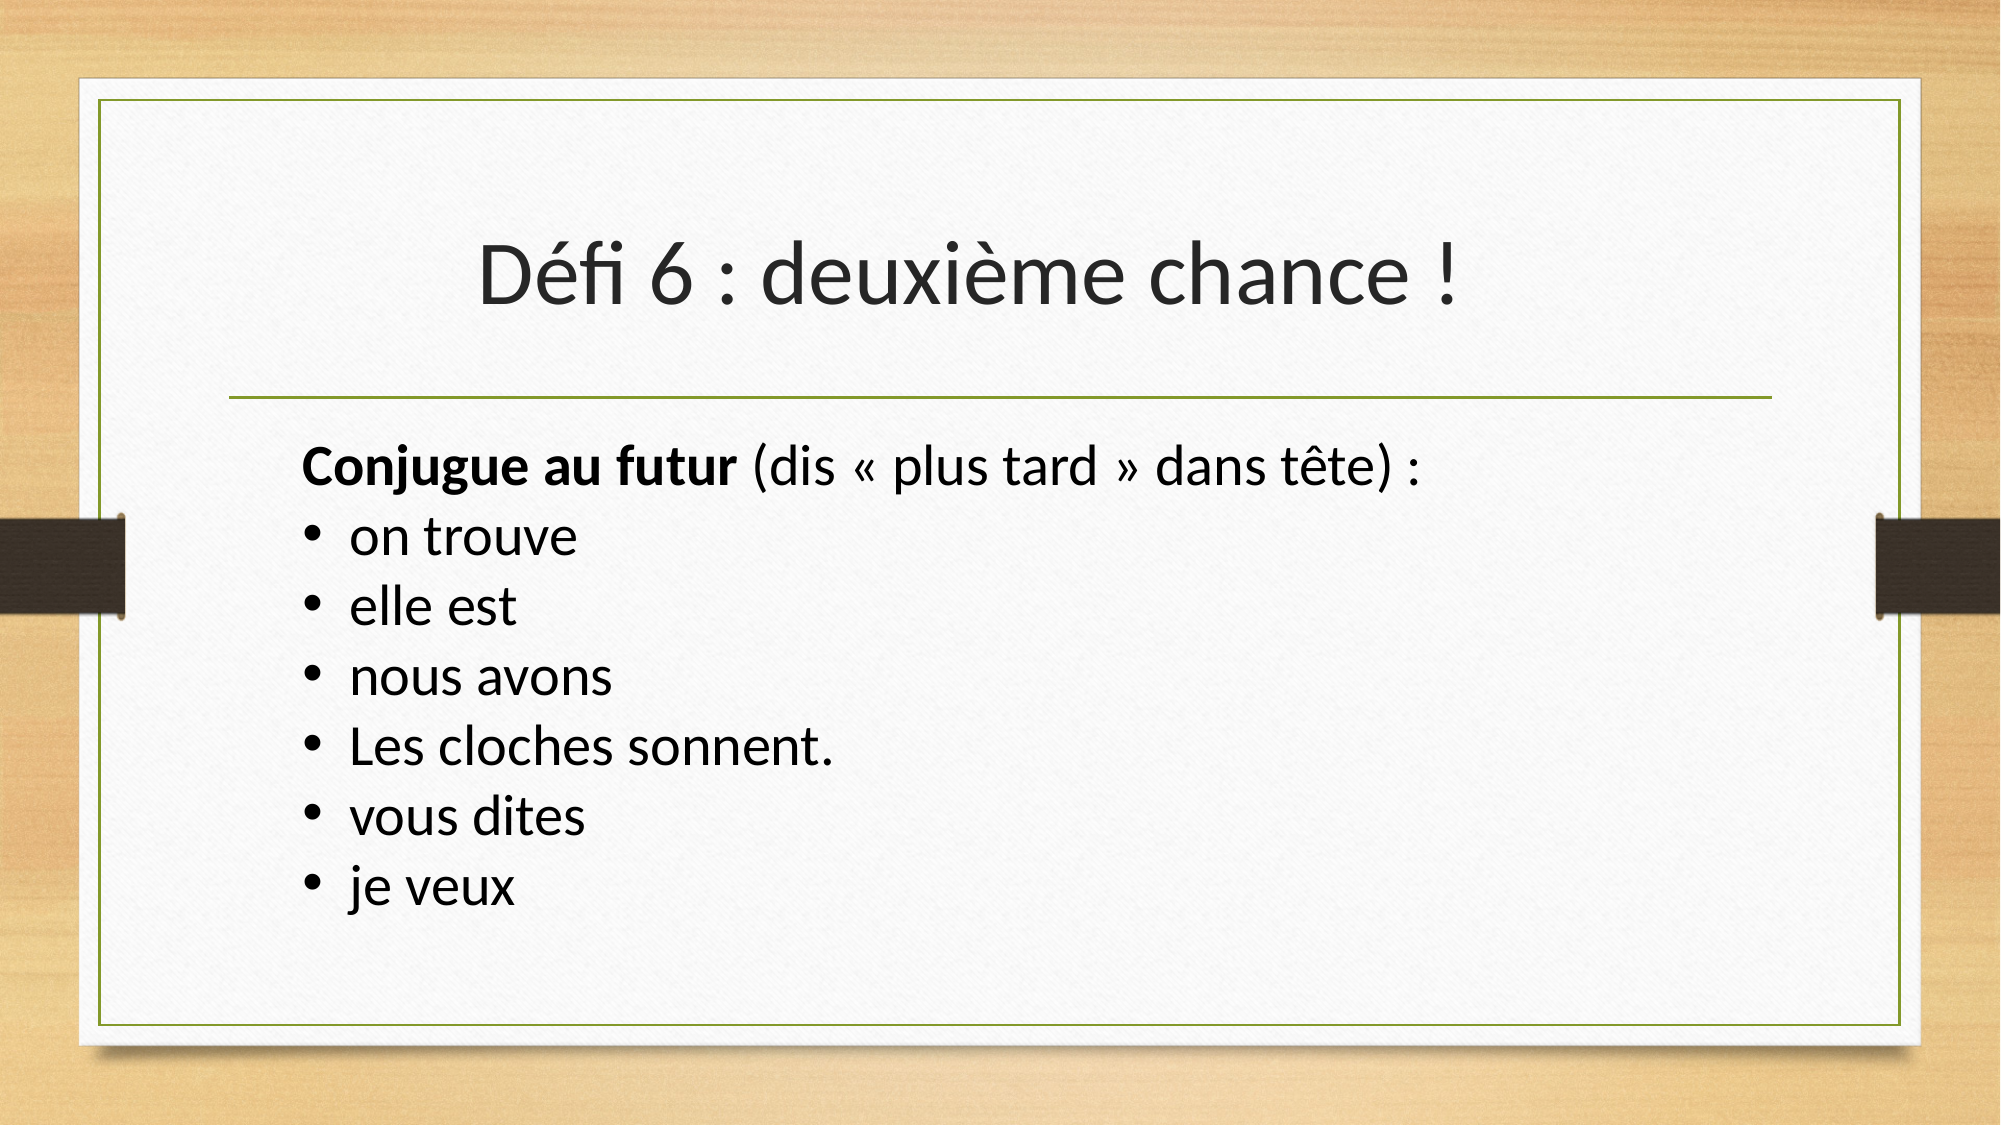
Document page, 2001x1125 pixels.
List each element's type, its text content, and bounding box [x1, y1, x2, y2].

title Défi 6 : deuxième chance ! [154, 161, 1788, 375]
list Conjugue au futur (dis « plus tard » dans tête) : on trouve elle est nous avons Les cloches sonnent. vous dites je veux [212, 419, 1846, 964]
picture [0, 0, 2001, 1125]
